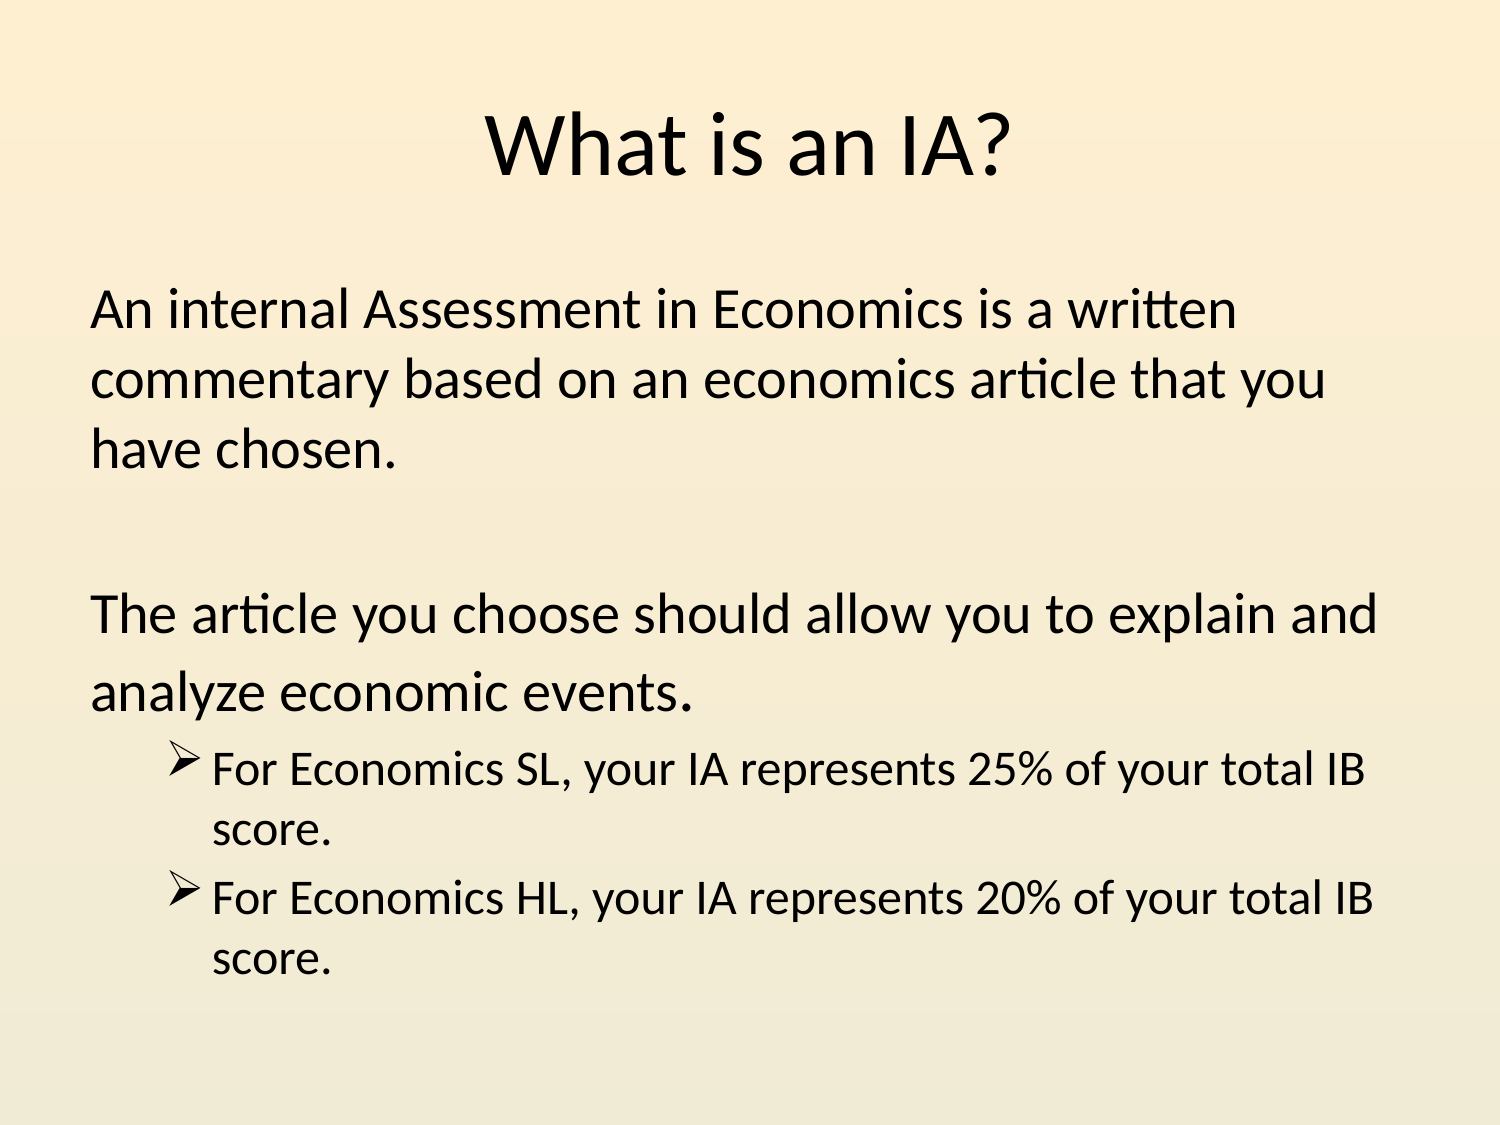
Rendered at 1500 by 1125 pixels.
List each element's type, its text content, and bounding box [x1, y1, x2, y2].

title What is an IA? [75, 45, 1425, 233]
list An internal Assessment in Economics is a written commentary based on an economics article that you have chosen. The article you choose should allow you to explain and analyze economic events. For Economics SL, your IA represents 25% of your total IB score. For Economics HL, your IA represents 20% of your total IB score. [75, 262, 1425, 1005]
